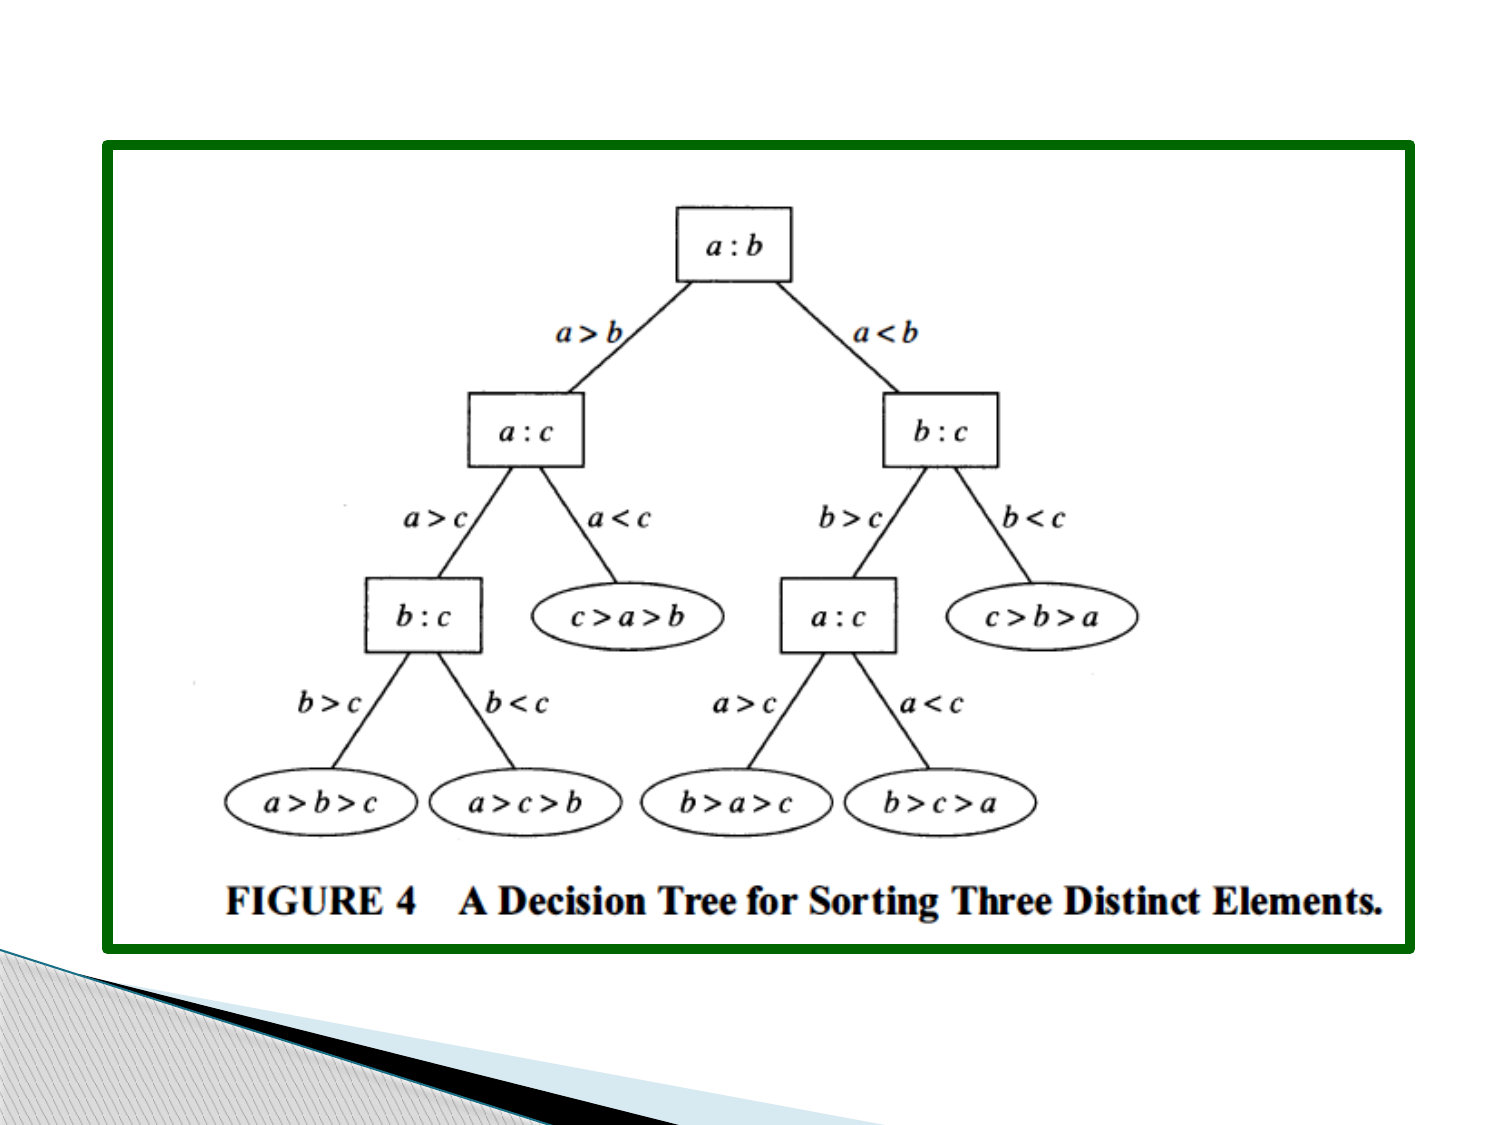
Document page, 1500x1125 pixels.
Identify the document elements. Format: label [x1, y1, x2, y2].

list [112, 149, 1405, 944]
